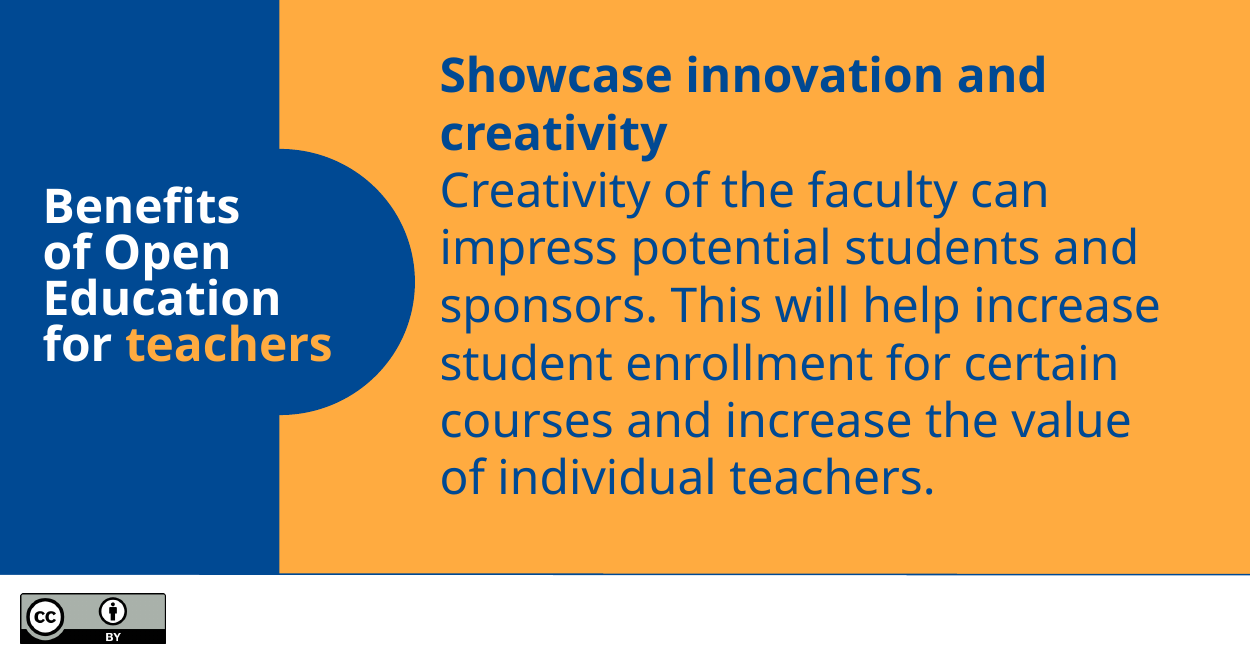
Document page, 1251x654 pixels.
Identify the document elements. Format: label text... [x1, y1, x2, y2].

text_box [0, 582, 1250, 654]
text_box [206, 148, 355, 171]
text_box Showcase innovation and creativity Creativity of the faculty can impress potential students and sponsors. This will help increase student enrollment for certain courses and increase the value of individual teachers. [424, 29, 1226, 520]
text_box [0, 0, 280, 573]
text_box [368, 181, 415, 383]
text_box Benefits of Open Education for teachers [27, 171, 368, 386]
text_box [196, 386, 365, 416]
picture [20, 592, 166, 645]
